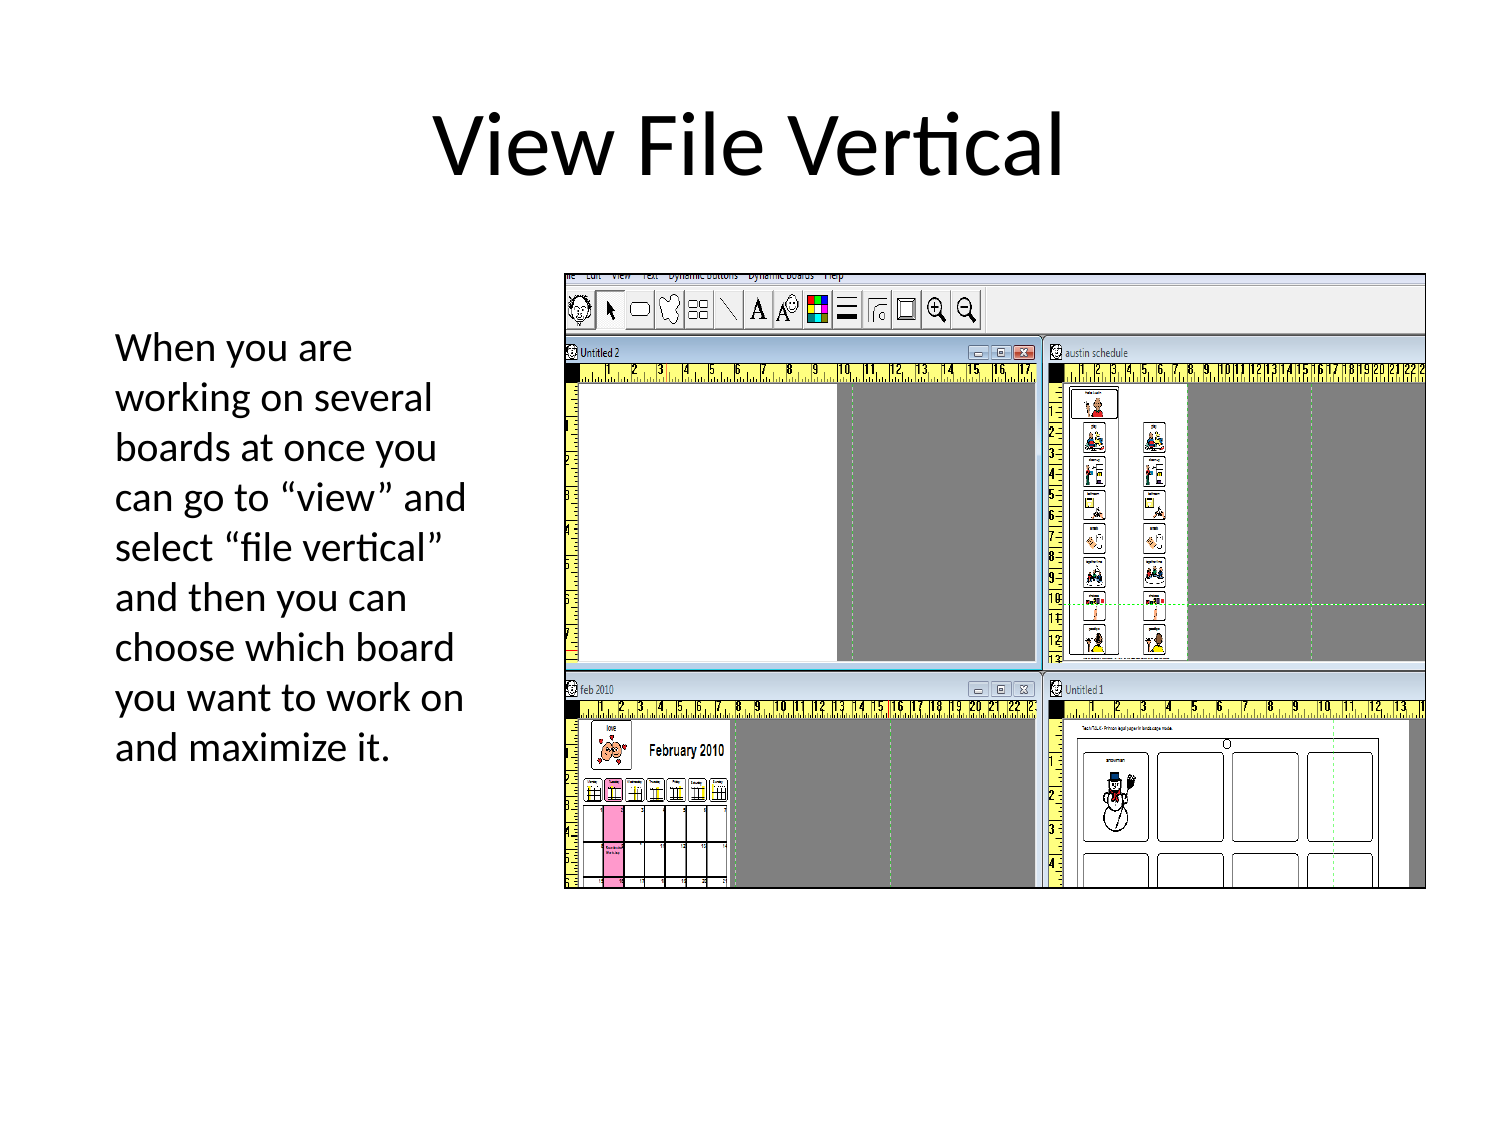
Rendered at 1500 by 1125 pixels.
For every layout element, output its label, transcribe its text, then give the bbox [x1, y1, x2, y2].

title View File Vertical [75, 45, 1425, 233]
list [565, 274, 1426, 888]
text_box When you are working on several boards at once you can go to “view” and select “file vertical” and then you can choose which board you want to work on and maximize it. [99, 312, 500, 778]
